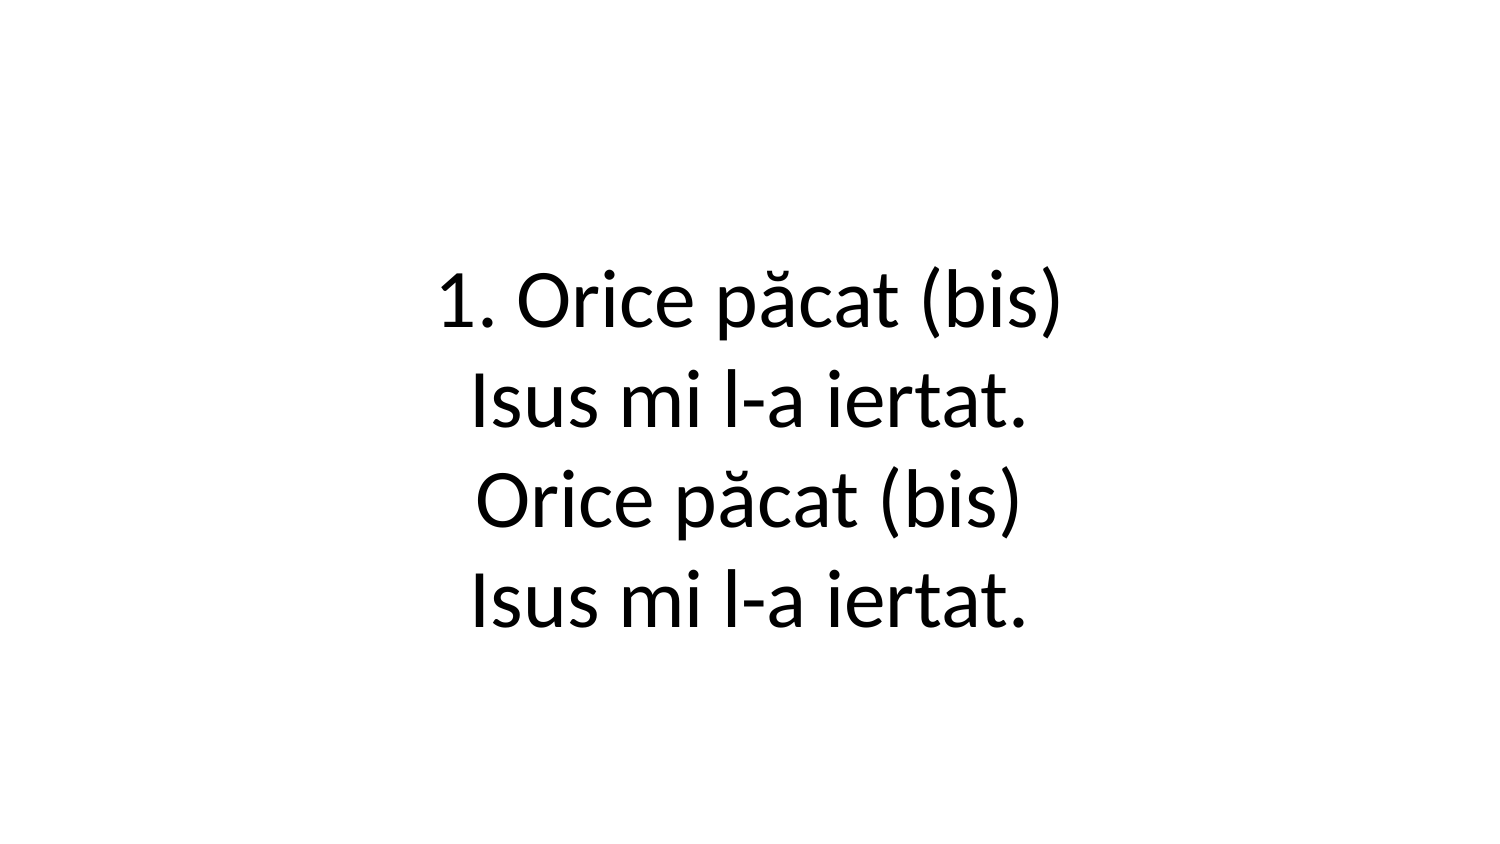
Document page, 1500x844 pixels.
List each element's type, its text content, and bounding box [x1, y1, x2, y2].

text_box 1. Orice păcat (bis) Isus mi l-a iertat. Orice păcat (bis) Isus mi l-a iertat. [419, 192, 1080, 652]
